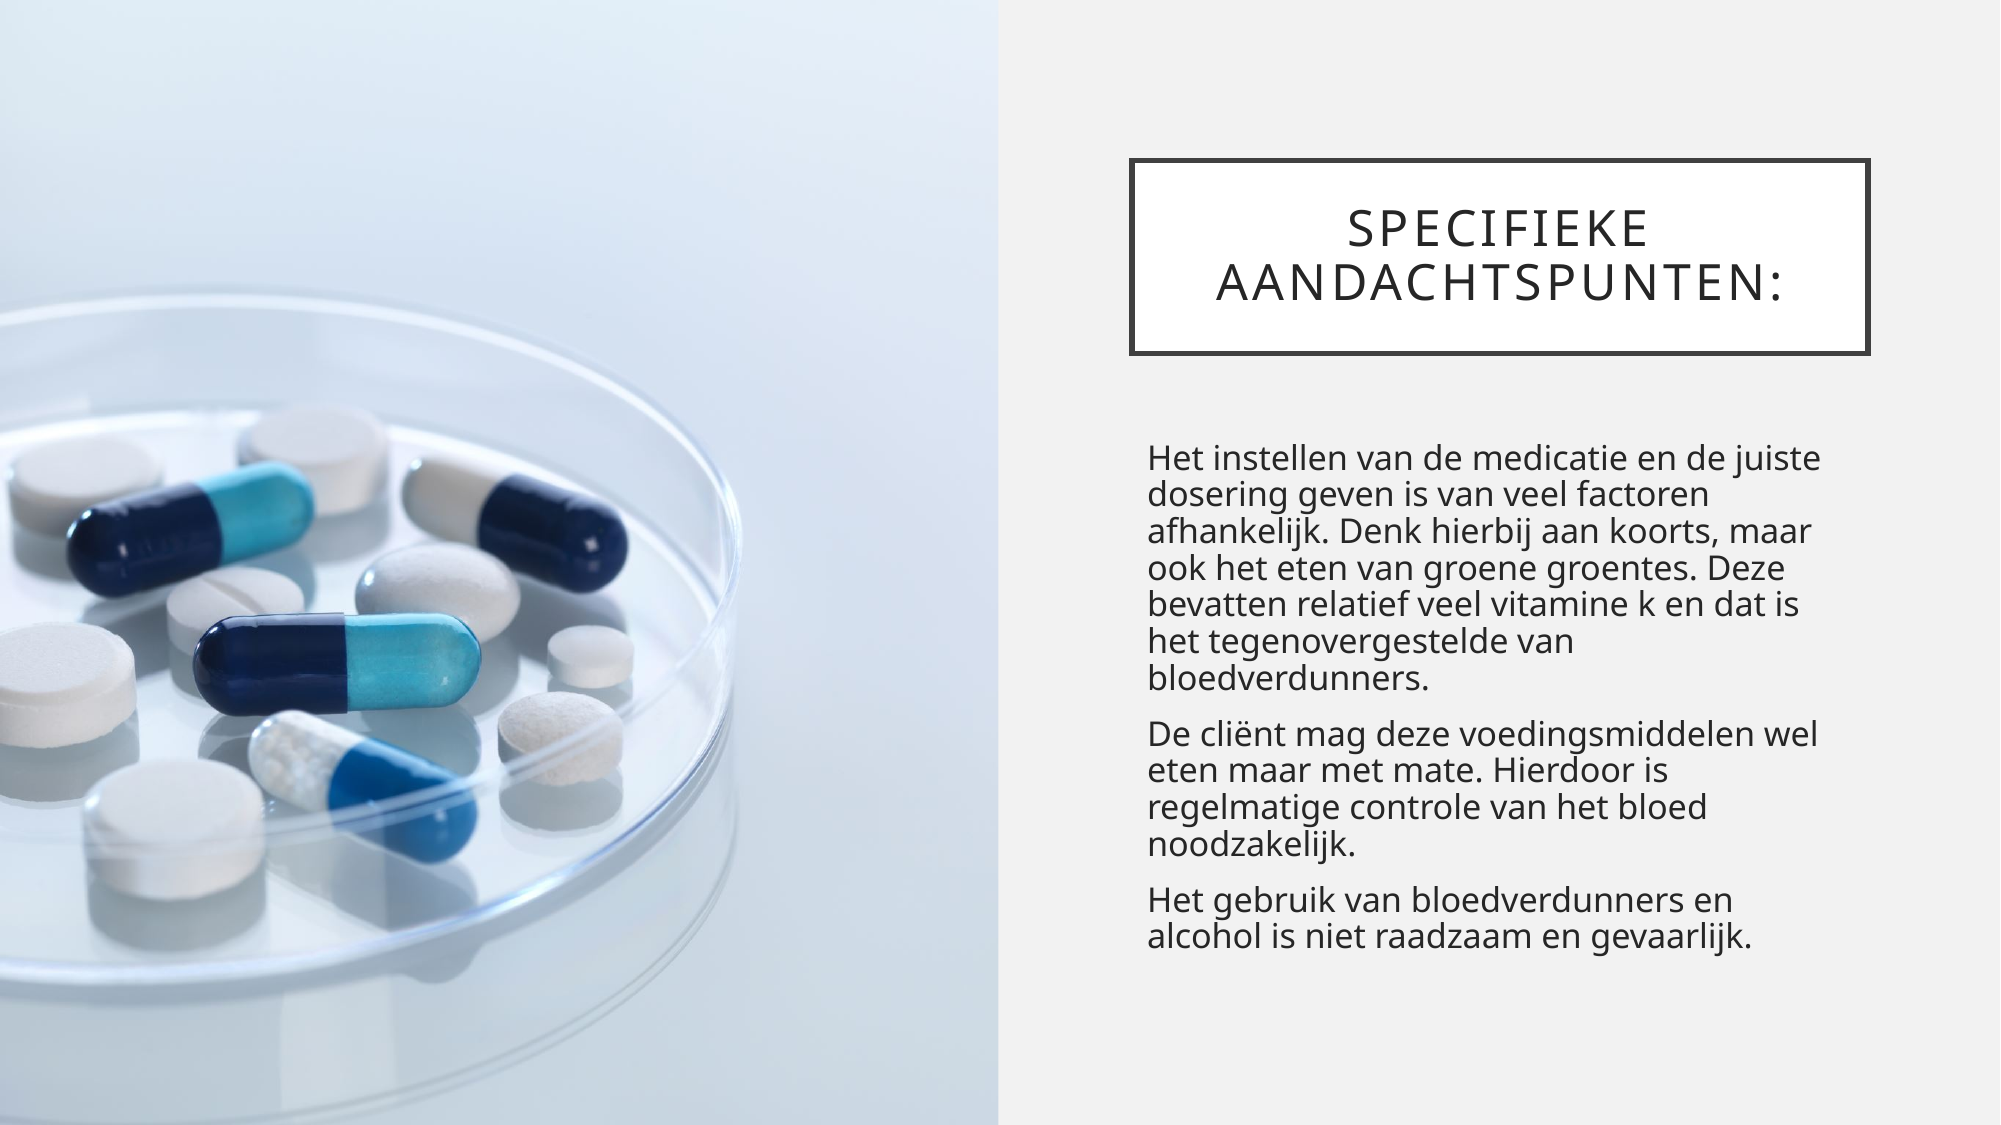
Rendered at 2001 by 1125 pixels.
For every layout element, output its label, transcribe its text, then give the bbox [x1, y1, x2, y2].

list Het instellen van de medicatie en de juiste dosering geven is van veel factoren afhankelijk. Denk hierbij aan koorts, maar ook het eten van groene groentes. Deze bevatten relatief veel vitamine k en dat is het tegenovergestelde van bloedverdunners. De cliënt mag deze voedingsmiddelen wel eten maar met mate. Hierdoor is regelmatige controle van het bloed noodzakelijk. Het gebruik van bloedverdunners en alcohol is niet raadzaam en gevaarlijk. [1132, 433, 1868, 968]
title Specifieke aandachtspunten: [1129, 158, 1871, 356]
picture [0, 0, 999, 1125]
